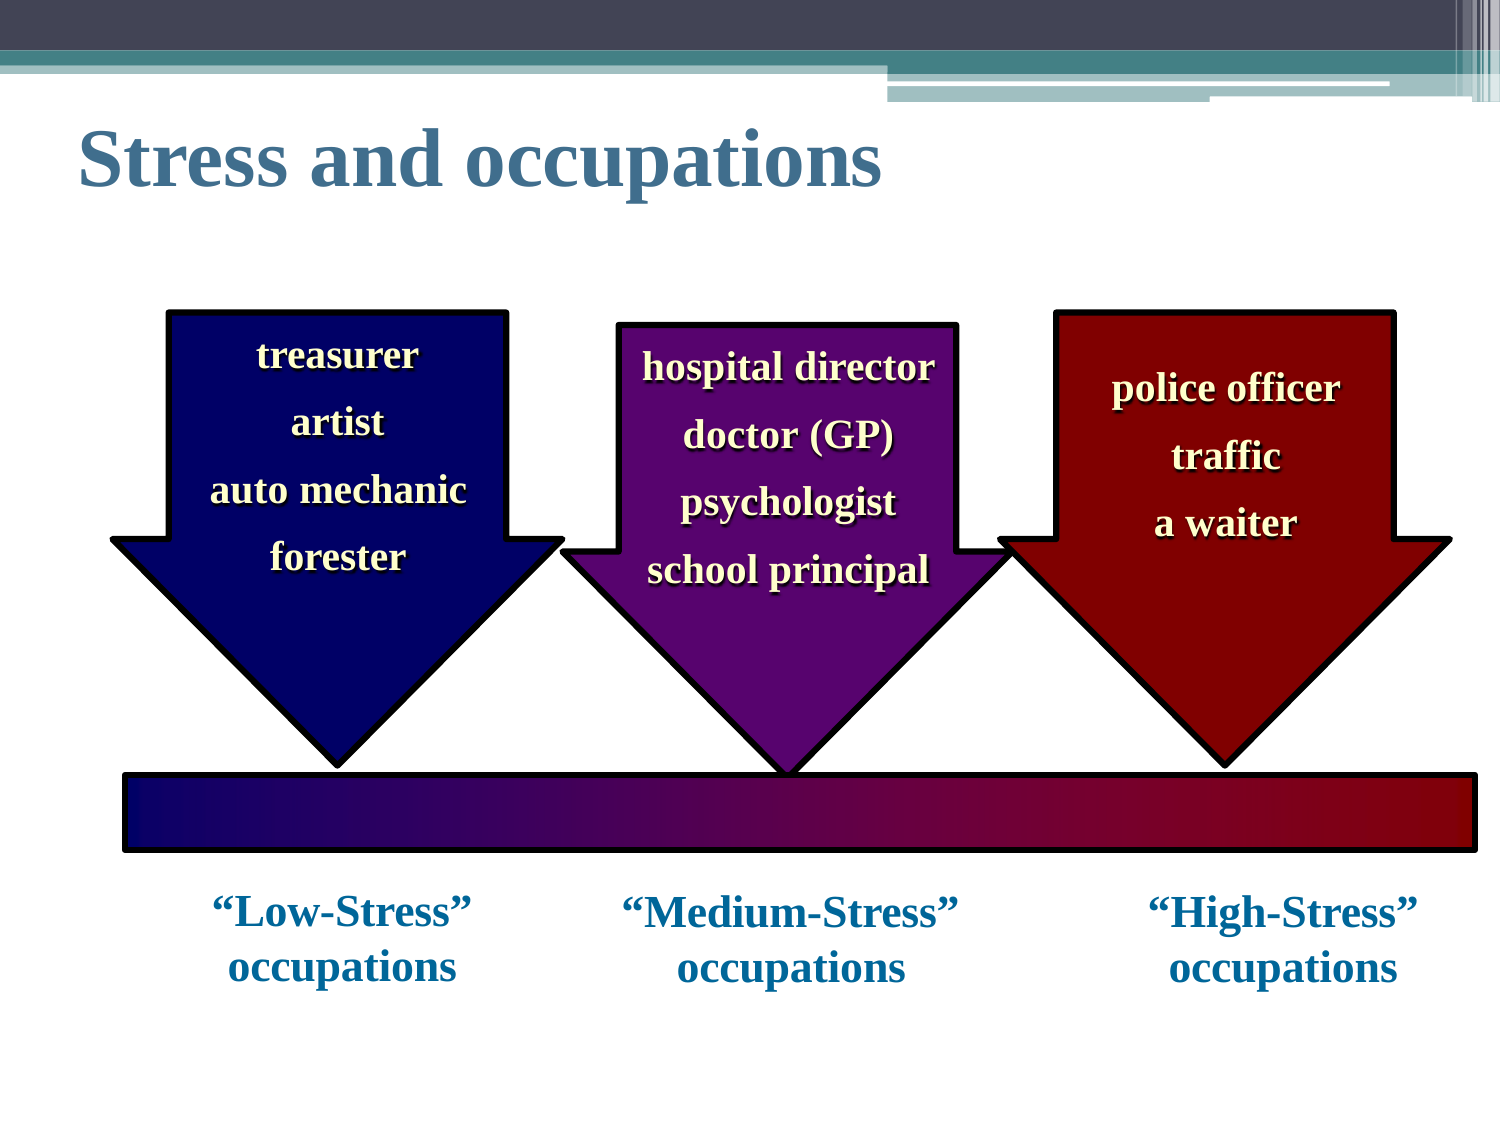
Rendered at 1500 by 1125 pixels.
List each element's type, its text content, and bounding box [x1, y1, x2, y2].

text_box “Low-Stress” occupations [209, 878, 478, 991]
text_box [996, 309, 1454, 769]
text_box “Medium-Stress” occupations [619, 879, 966, 992]
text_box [559, 321, 991, 770]
text_box “High-Stress” occupations [1145, 879, 1424, 992]
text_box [121, 771, 1479, 854]
title Stress and occupations [75, 101, 889, 292]
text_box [109, 309, 566, 769]
